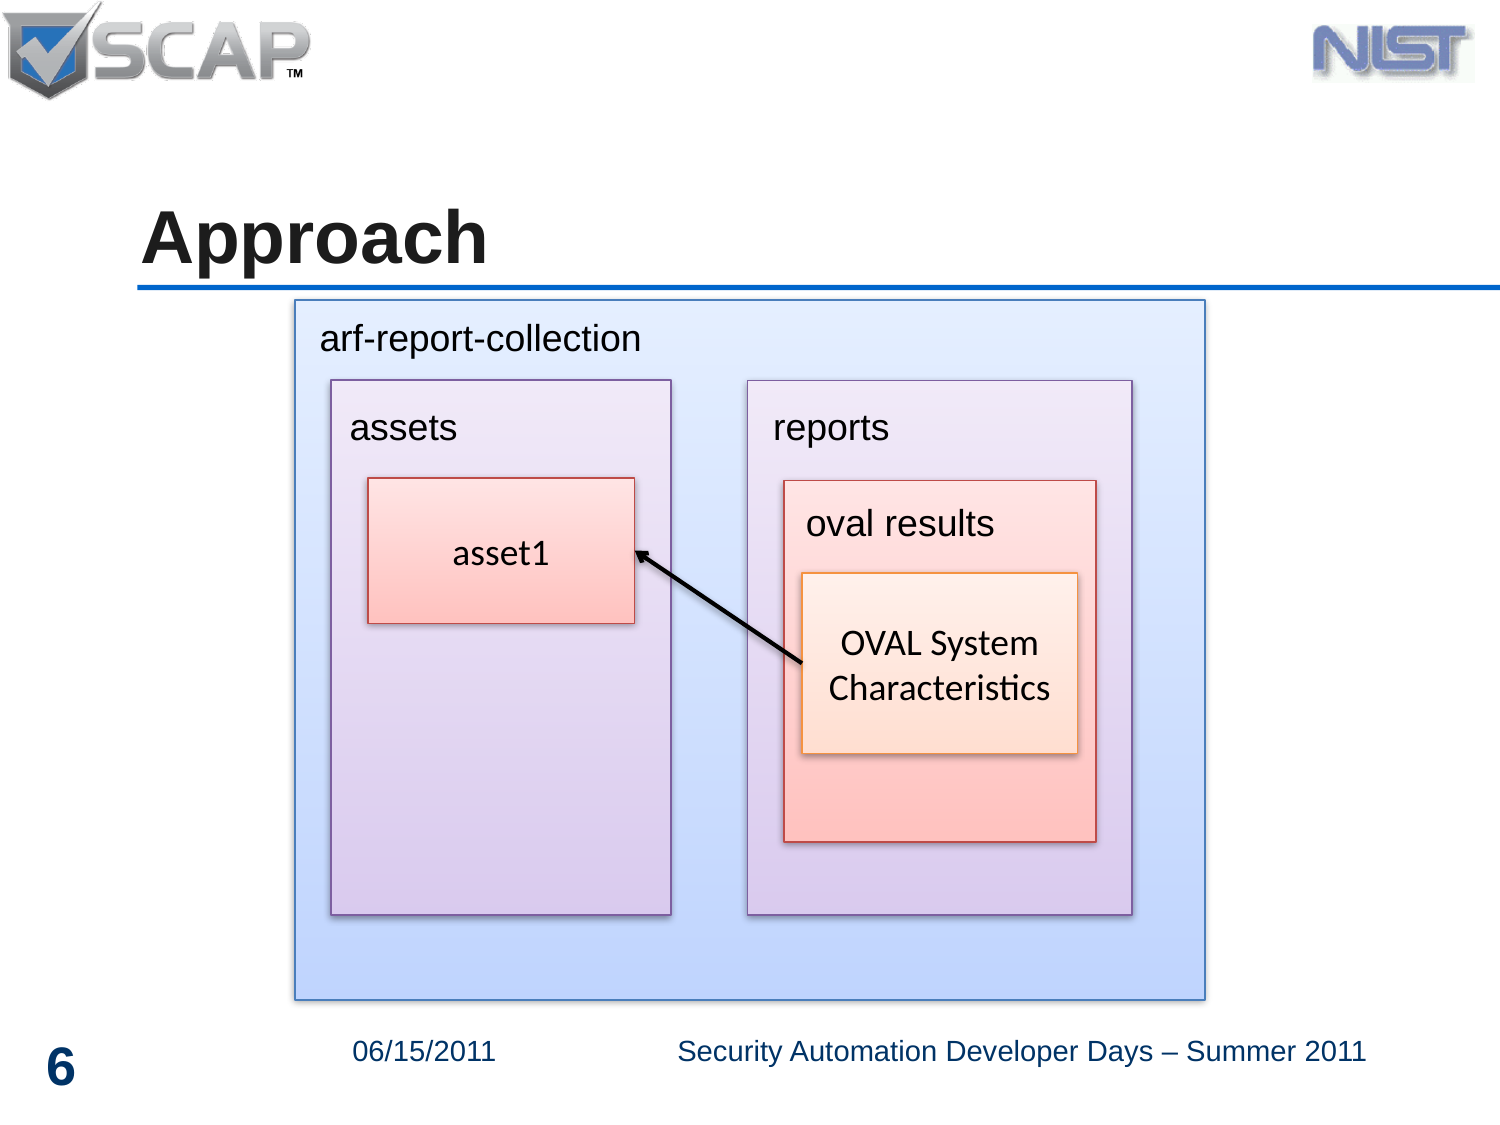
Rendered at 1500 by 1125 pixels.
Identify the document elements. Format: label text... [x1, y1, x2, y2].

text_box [294, 299, 1206, 1001]
picture [0, 0, 313, 103]
picture [1312, 24, 1475, 83]
footer Security Automation Developer Days – Summer 2011 [662, 1025, 1426, 1103]
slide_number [337, 1025, 662, 1103]
title Approach [124, 99, 1426, 288]
slide_number 6 [13, 1023, 111, 1105]
